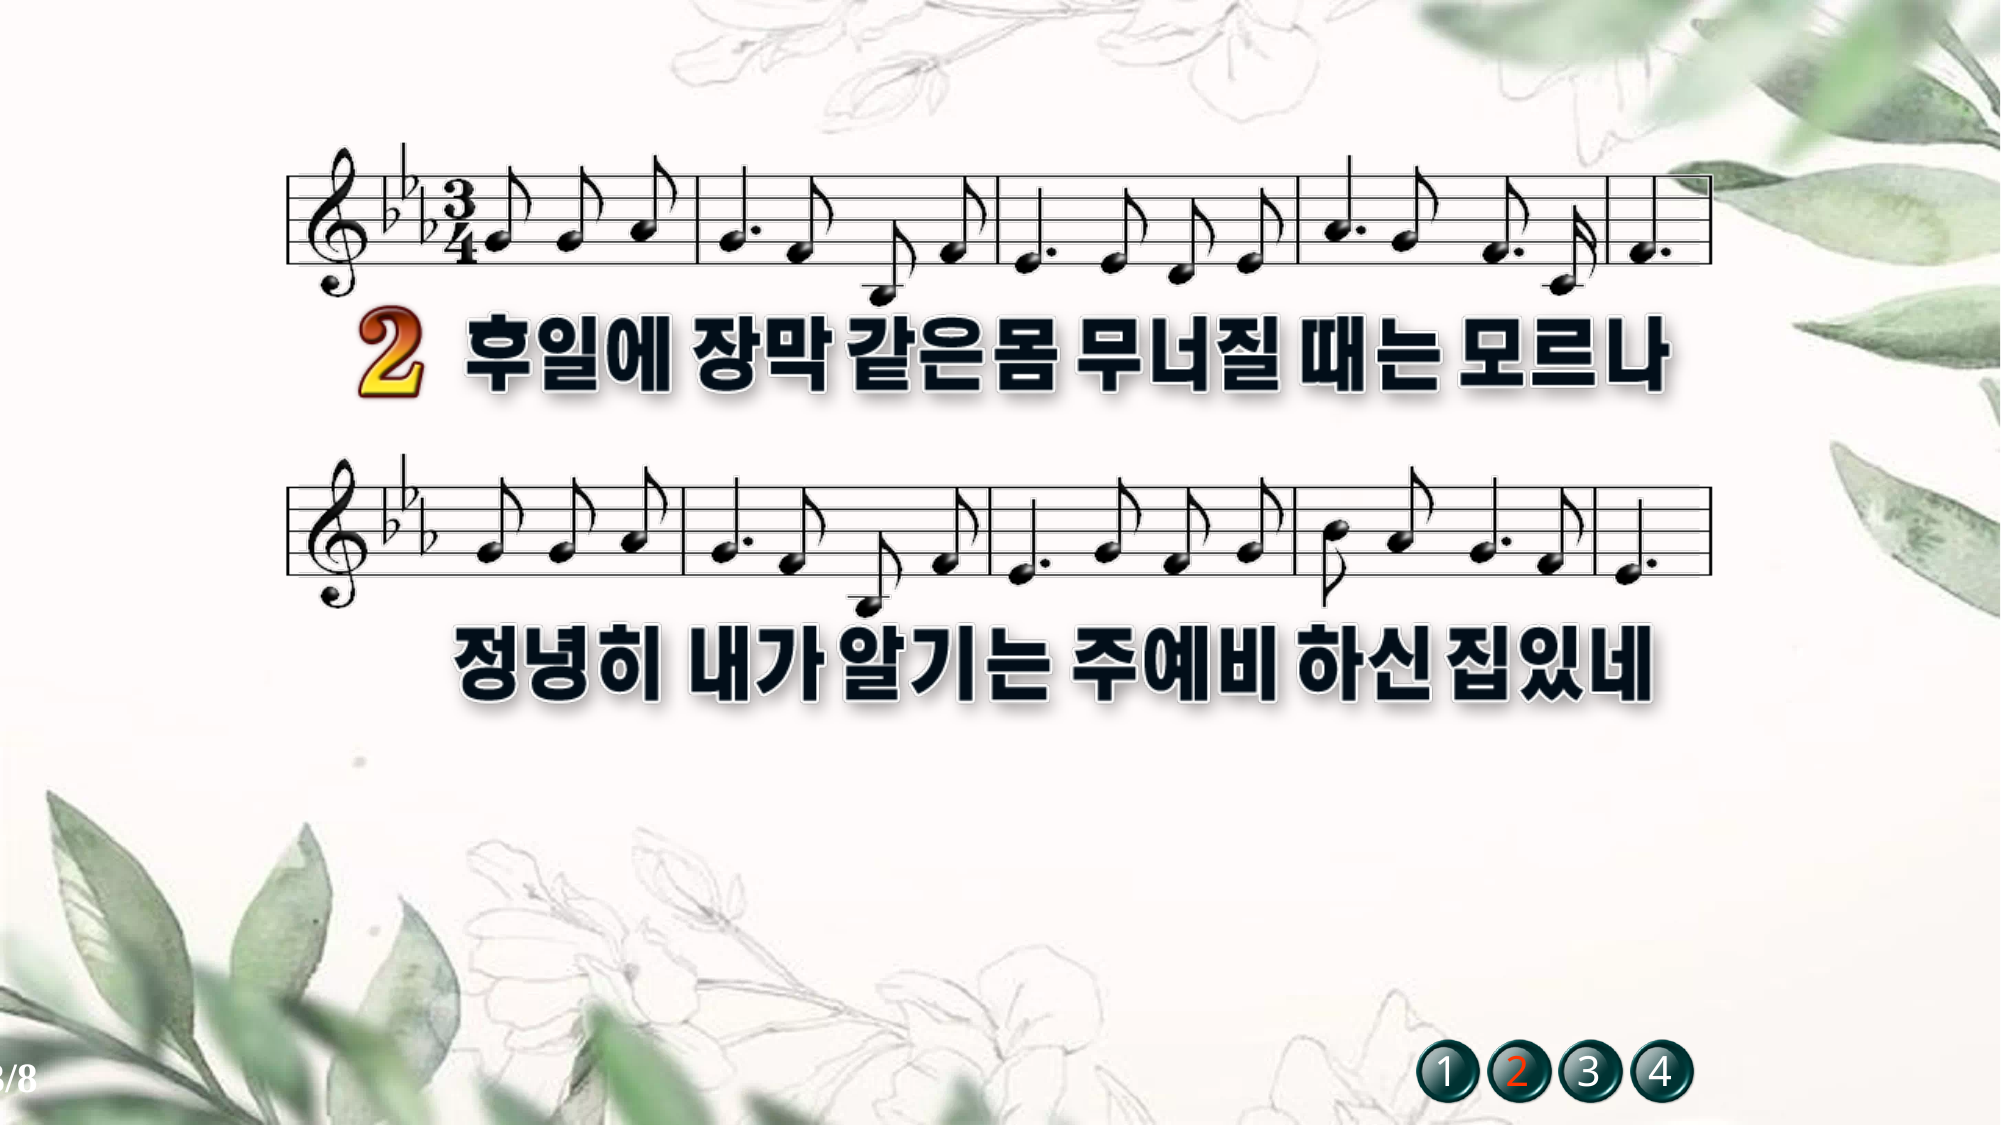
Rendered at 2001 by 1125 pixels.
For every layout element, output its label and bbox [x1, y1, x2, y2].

text_box [1555, 1035, 1626, 1106]
text_box [1484, 1035, 1555, 1106]
text_box [1627, 1035, 1697, 1106]
text_box [1413, 1035, 1484, 1106]
picture [0, 0, 2001, 1125]
